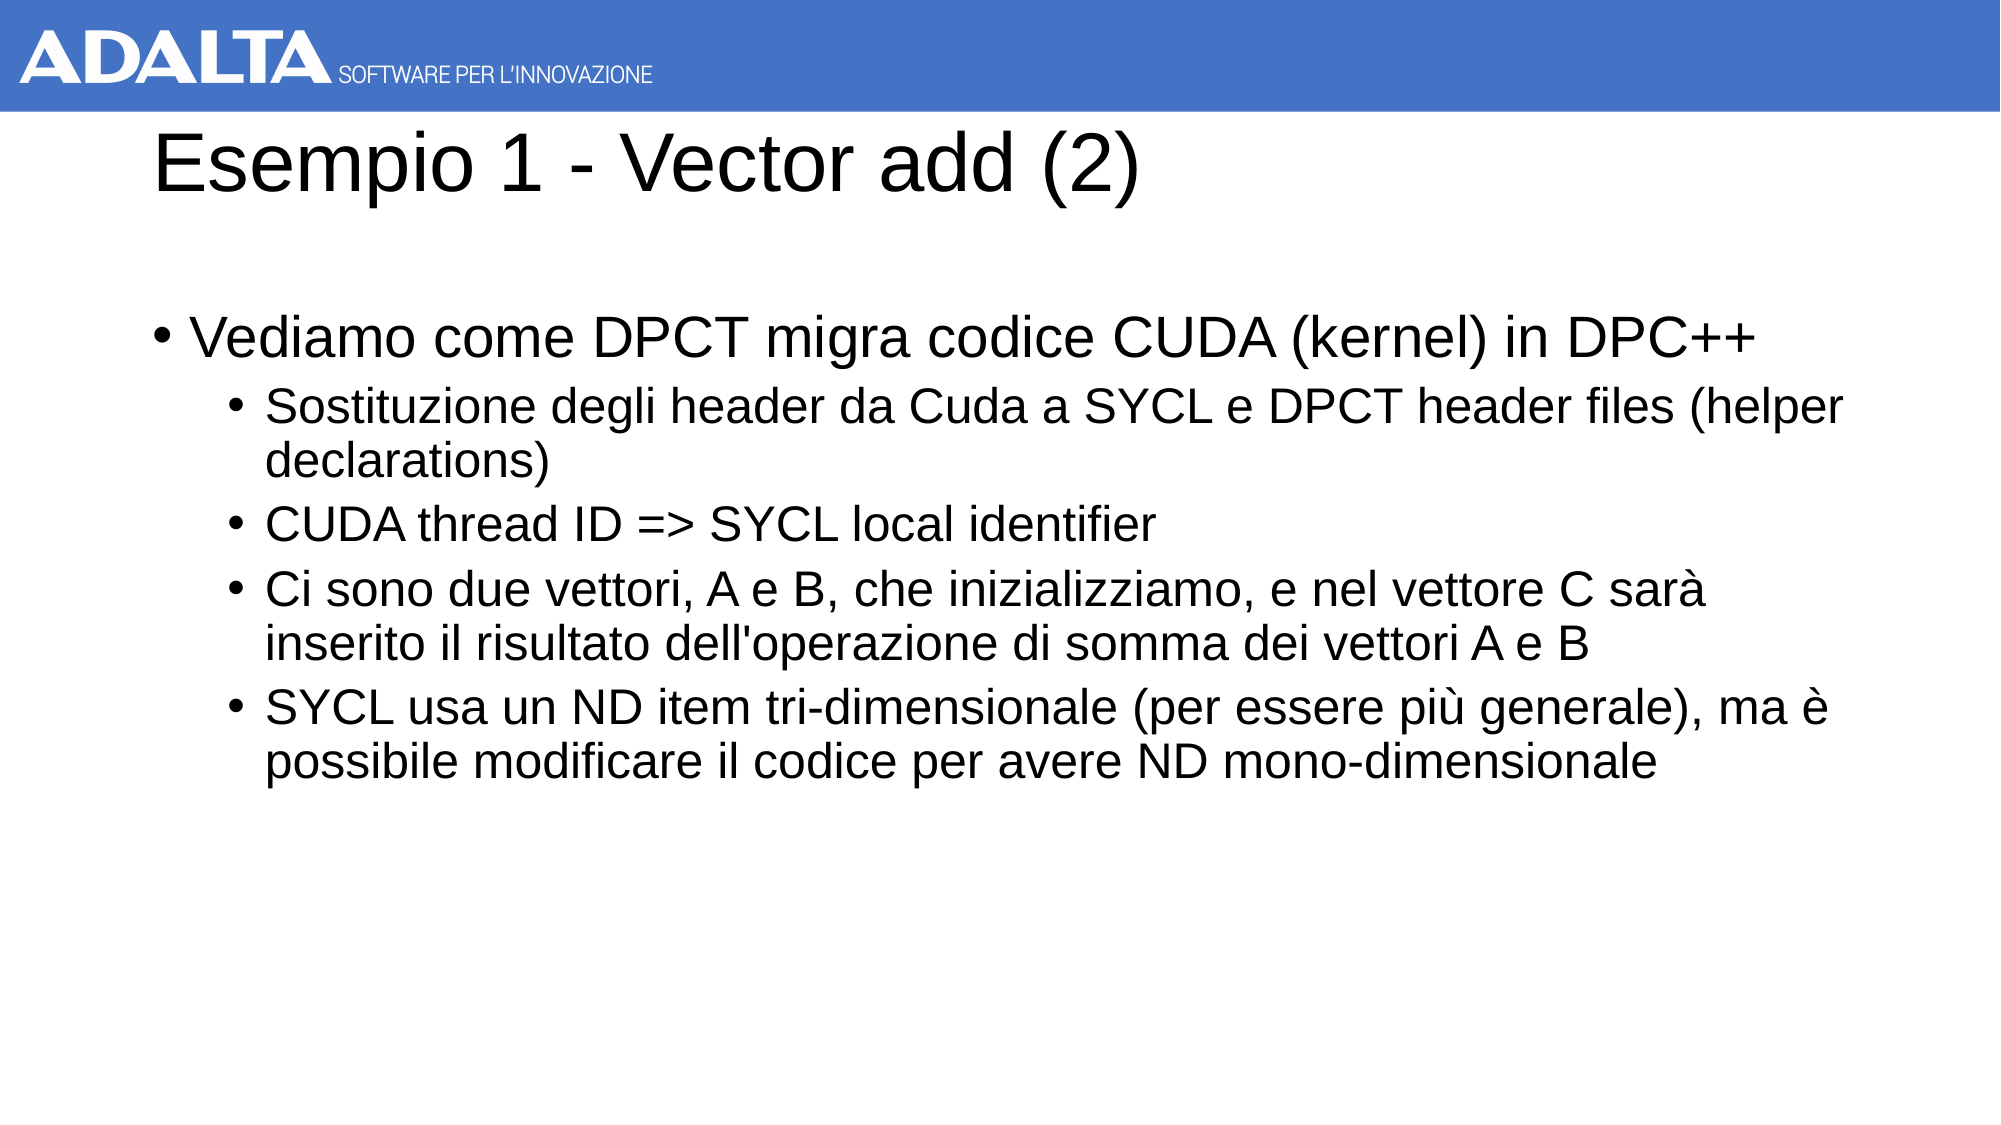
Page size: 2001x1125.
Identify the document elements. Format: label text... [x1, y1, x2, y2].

title Esempio 1 - Vector add (2) [137, 111, 1922, 278]
picture [13, 23, 658, 88]
list Vediamo come DPCT migra codice CUDA (kernel) in DPC++ Sostituzione degli header da Cuda a SYCL e DPCT header files (helper declarations) CUDA thread ID => SYCL local identifier Ci sono due vettori, A e B, che inizializziamo, e nel vettore C sarà inserito il risultato dell'operazione di somma dei vettori A e B SYCL usa un ND item tri-dimensionale (per essere più generale), ma è possibile modificare il codice per avere ND mono-dimensionale [137, 299, 1863, 1014]
